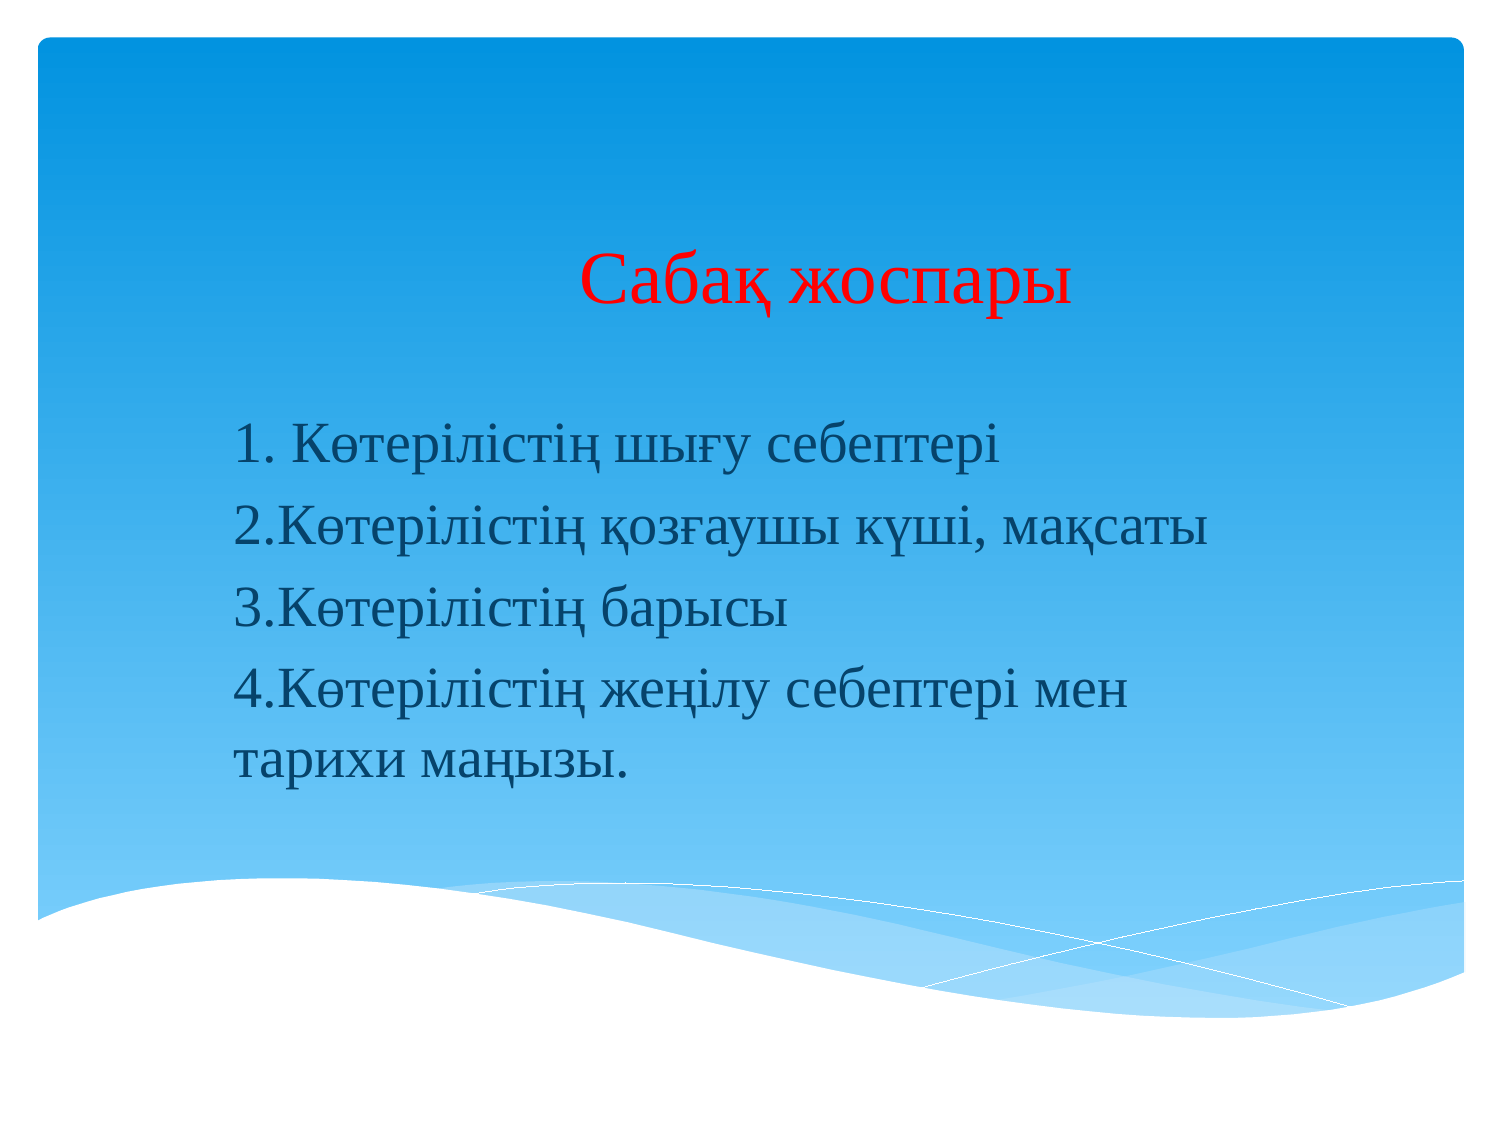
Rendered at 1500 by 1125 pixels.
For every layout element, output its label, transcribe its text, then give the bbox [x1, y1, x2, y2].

title Сабақ жоспары [253, 113, 1400, 327]
subtitle 1. Көтерілістің шығу себептері 2.Көтерілістің қозғаушы күші, мақсаты 3.Көтерілістің барысы 4.Көтерілістің жеңілу себептері мен тарихи маңызы. [218, 397, 1299, 917]
